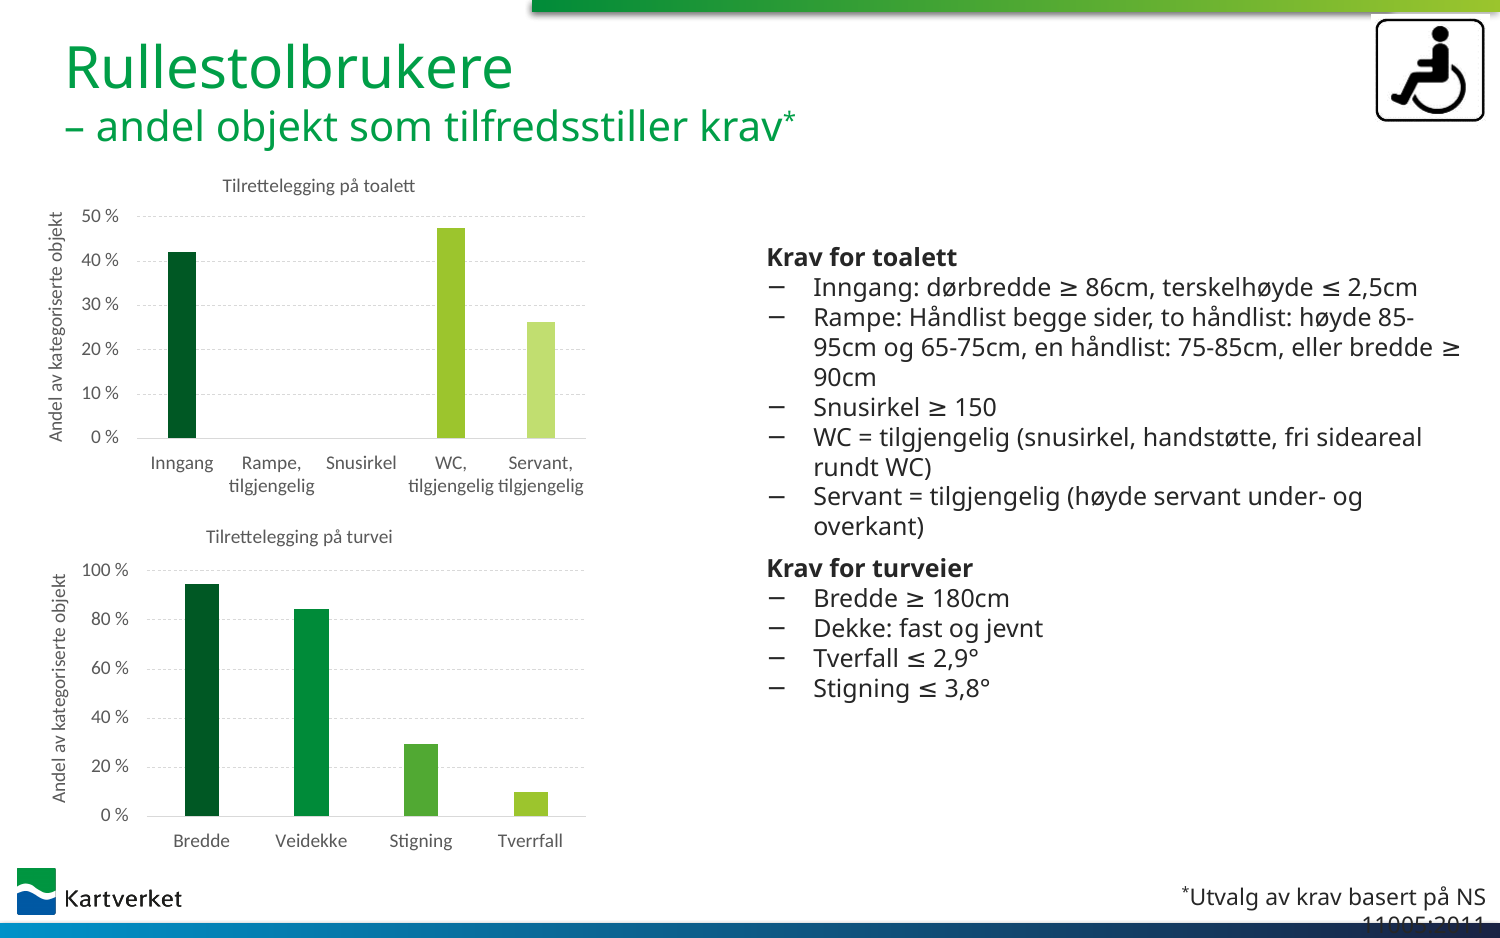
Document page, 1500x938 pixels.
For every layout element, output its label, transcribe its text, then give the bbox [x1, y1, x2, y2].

picture [1371, 13, 1491, 127]
text_box Krav for toalett Inngang: dørbredde ≥ 86cm, terskelhøyde ≤ 2,5cm Rampe: Håndlist begge sider, to håndlist: høyde 85-95cm og 65-75cm, en håndlist: 75-85cm, eller bredde ≥ 90cm Snusirkel ≥ 150 WC = tilgjengelig (snusirkel, handstøtte, fri sideareal rundt WC) Servant = tilgjengelig (høyde servant under- og overkant) [751, 234, 1483, 545]
text_box Rullestolbrukere – andel objekt som tilfredsstiller krav* [49, 14, 1431, 158]
text_box Krav for turveier Bredde ≥ 180cm Dekke: fast og jevnt Tverfall ≤ 2,9° Stigning ≤ 3,8° [751, 545, 1483, 710]
text_box *Utvalg av krav basert på NS 11005:2011 [1068, 873, 1500, 938]
picture [41, 520, 597, 859]
picture [41, 166, 598, 505]
